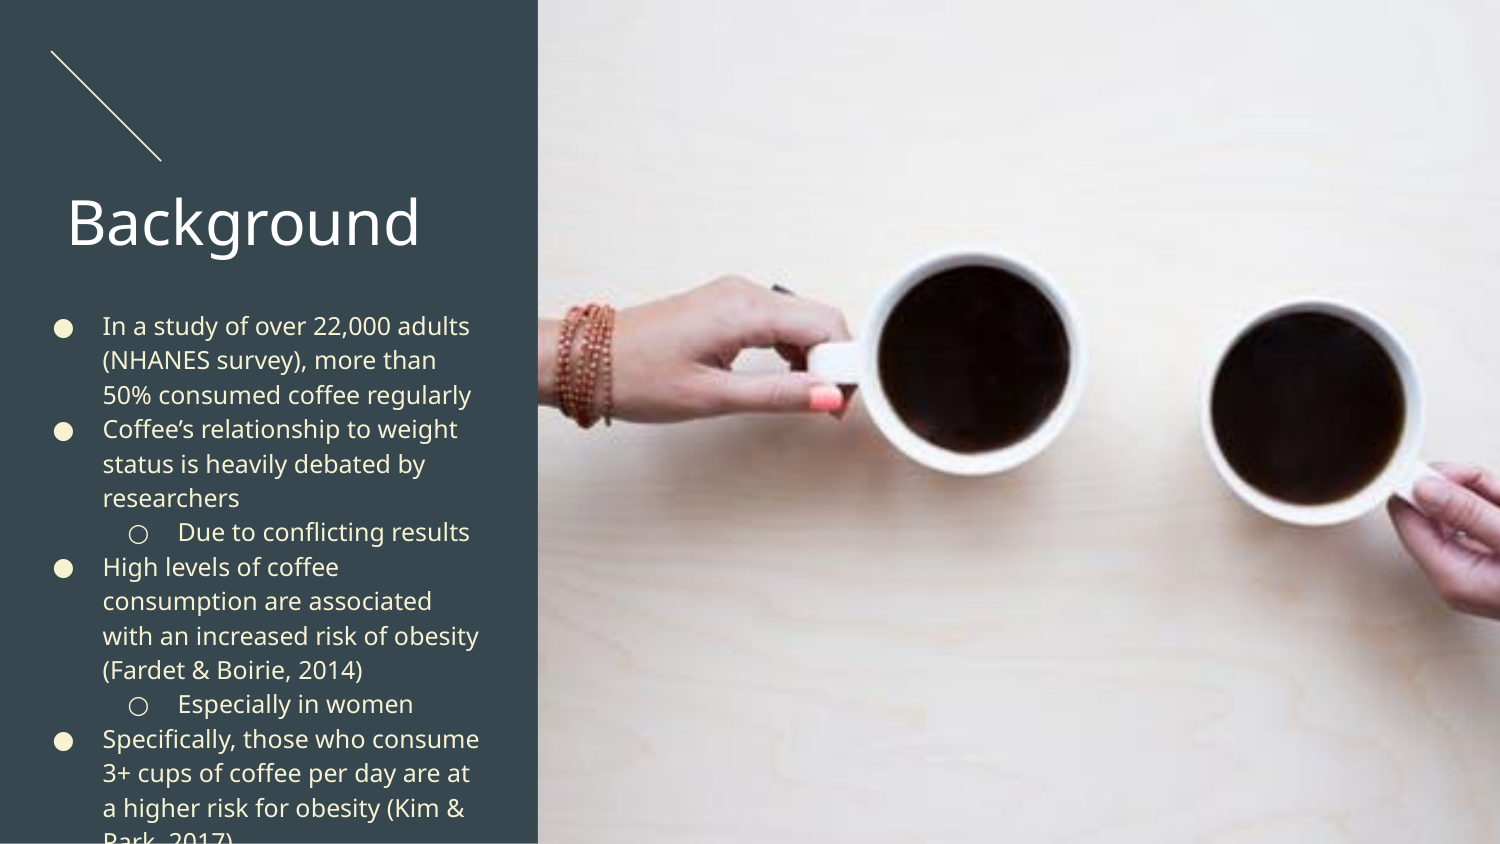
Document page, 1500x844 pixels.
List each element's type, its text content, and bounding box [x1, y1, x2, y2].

title Background [51, 149, 487, 290]
picture [537, 0, 1500, 844]
list In a study of over 22,000 adults (NHANES survey), more than 50% consumed coffee regularly Coffee’s relationship to weight status is heavily debated by researchers Due to conflicting results High levels of coffee consumption are associated with an increased risk of obesity (Fardet & Boirie, 2014) Especially in women Specifically, those who consume 3+ cups of coffee per day are at a higher risk for obesity (Kim & Park, 2017) [12, 290, 506, 819]
